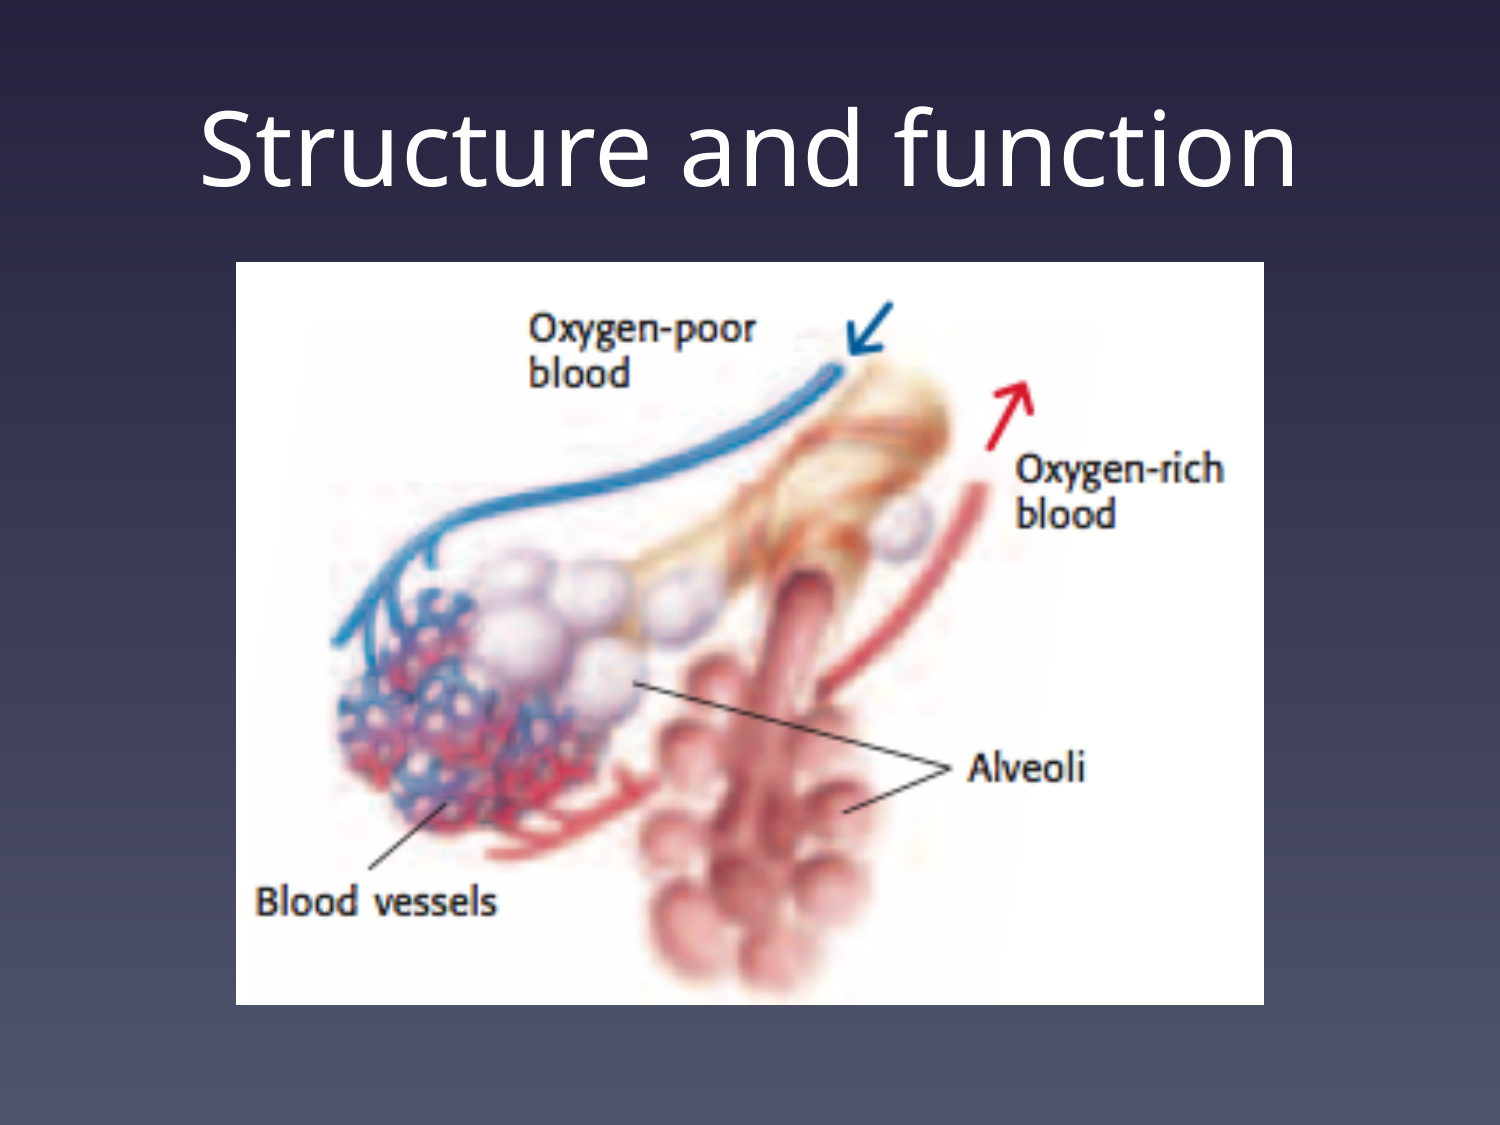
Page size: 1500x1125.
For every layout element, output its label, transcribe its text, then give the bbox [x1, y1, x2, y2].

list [74, 262, 1426, 1006]
title Structure and function [75, 75, 1425, 261]
